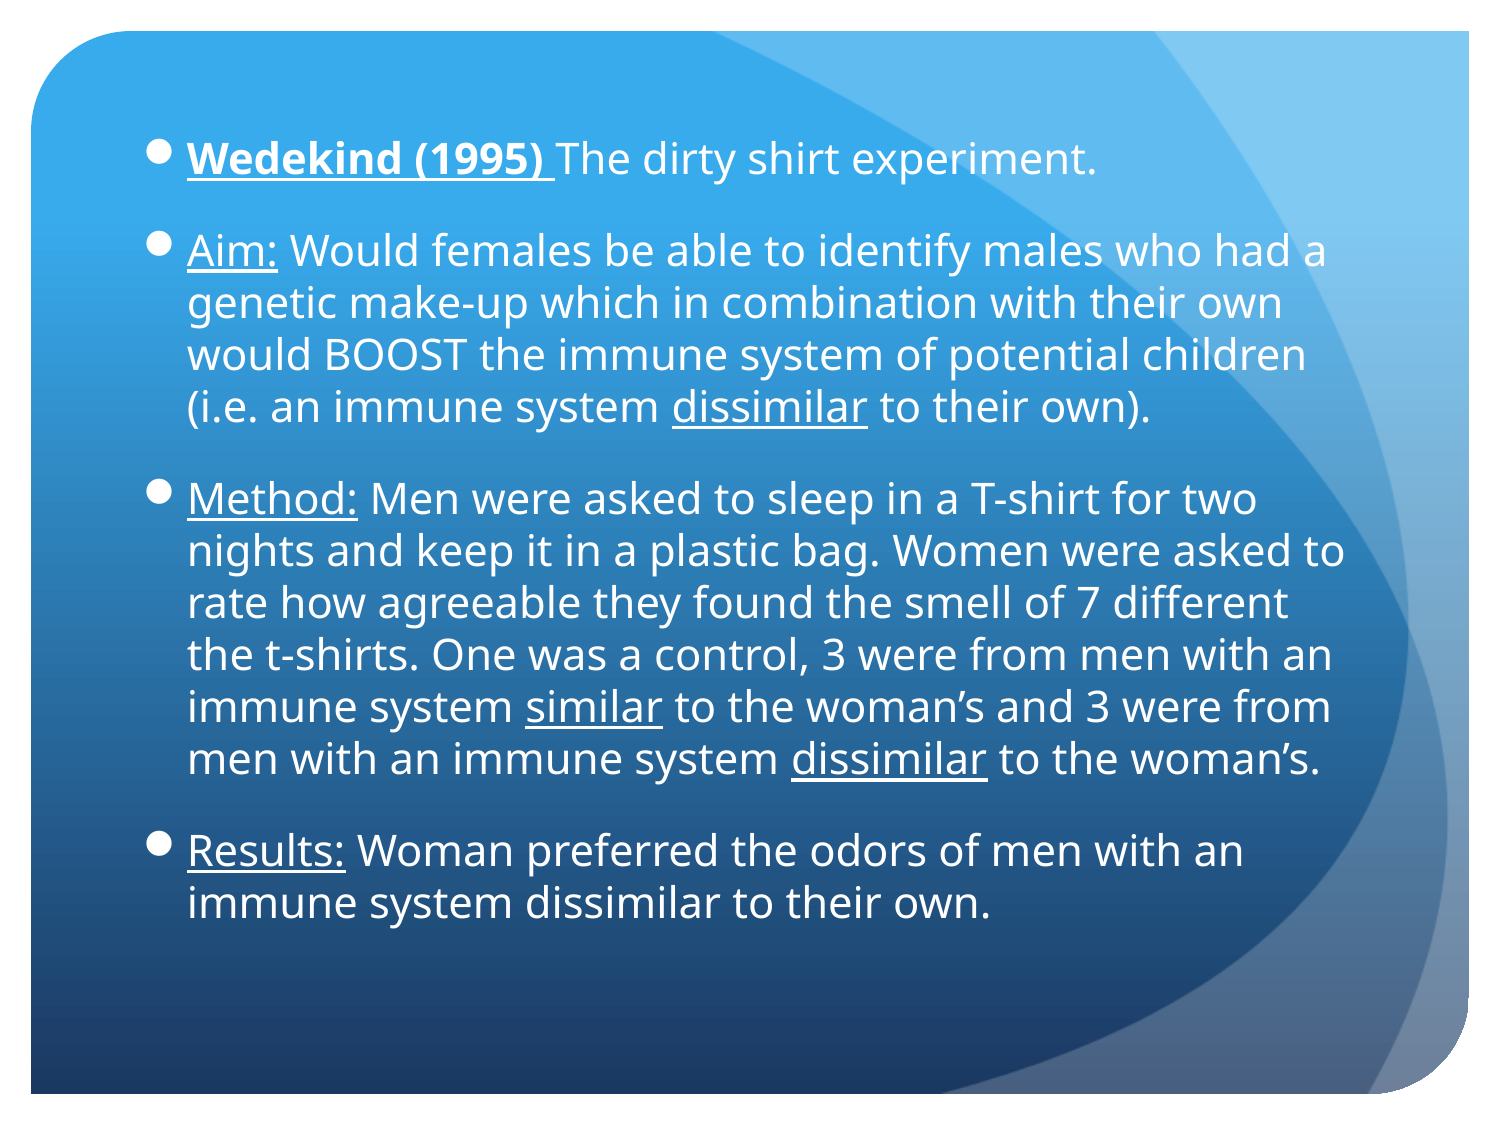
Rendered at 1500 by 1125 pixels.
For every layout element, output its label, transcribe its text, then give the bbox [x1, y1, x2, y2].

picture [24, 30, 1473, 1094]
list Wedekind (1995) The dirty shirt experiment. Aim: Would females be able to identify males who had a genetic make-up which in combination with their own would BOOST the immune system of potential children (i.e. an immune system dissimilar to their own). Method: Men were asked to sleep in a T-shirt for two nights and keep it in a plastic bag. Women were asked to rate how agreeable they found the smell of 7 different the t-shirts. One was a control, 3 were from men with an immune system similar to the woman’s and 3 were from men with an immune system dissimilar to the woman’s. Results: Woman preferred the odors of men with an immune system dissimilar to their own. [127, 123, 1372, 991]
